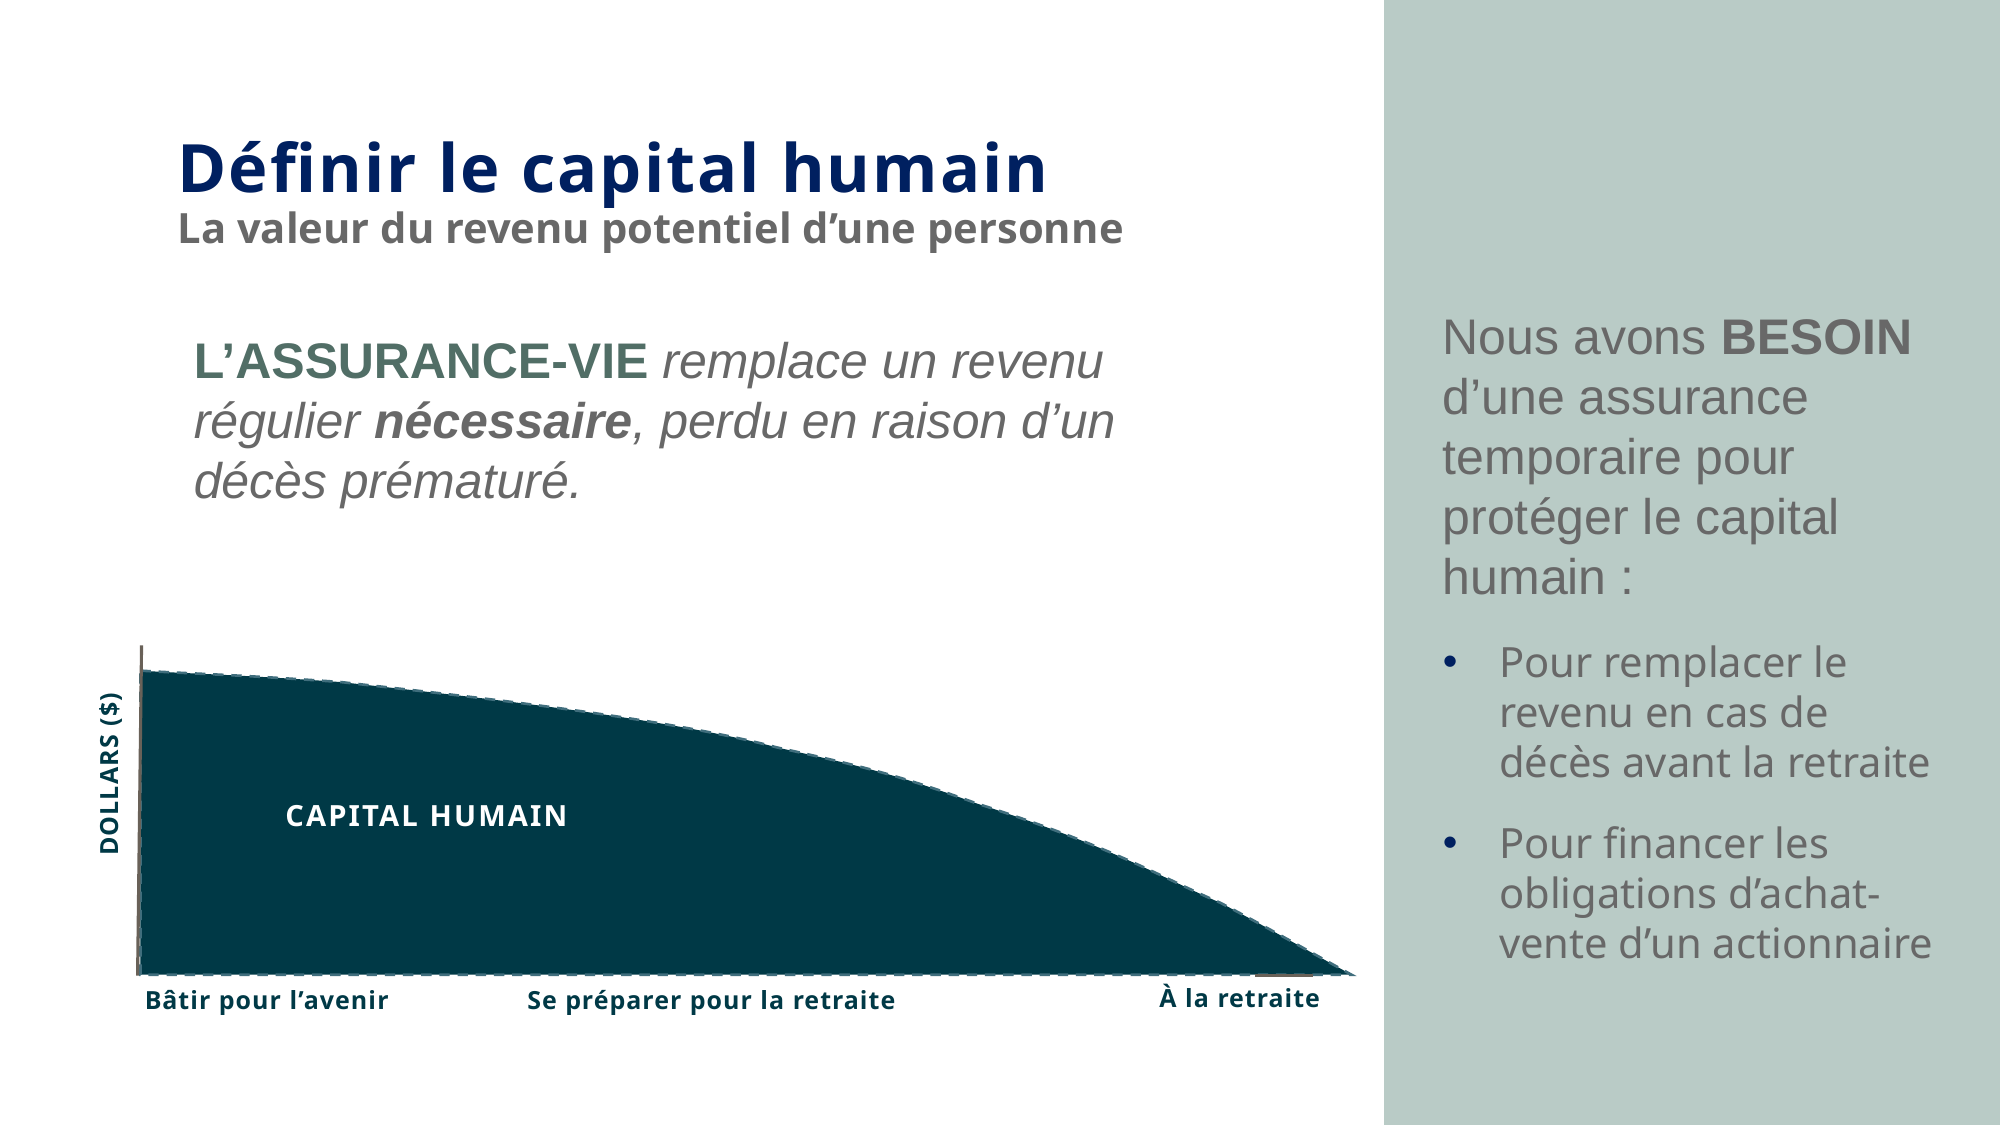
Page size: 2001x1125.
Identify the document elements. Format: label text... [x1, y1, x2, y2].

title Définir le capital humain La valeur du revenu potentiel d’une personne [162, 84, 1383, 303]
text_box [142, 670, 1352, 975]
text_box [137, 645, 142, 976]
text_box L’ASSURANCE-VIE remplace un revenu régulier nécessaire, perdu en raison d’un décès prématuré. [178, 320, 1237, 516]
text_box Nous avons BESOIN d’une assurance temporaire pour protéger le capital humain : Pour remplacer le revenu en cas de décès avant la retraite Pour financer les obligations d’achat-vente d’un actionnaire [1428, 297, 1956, 975]
text_box Bâtir pour l’avenir [130, 977, 434, 1022]
text_box Se préparer pour la retraite [512, 977, 954, 1022]
text_box À la retraite [1144, 975, 1336, 1050]
text_box DOLLARS ($) [85, 609, 131, 871]
text_box [1383, 0, 2000, 1125]
